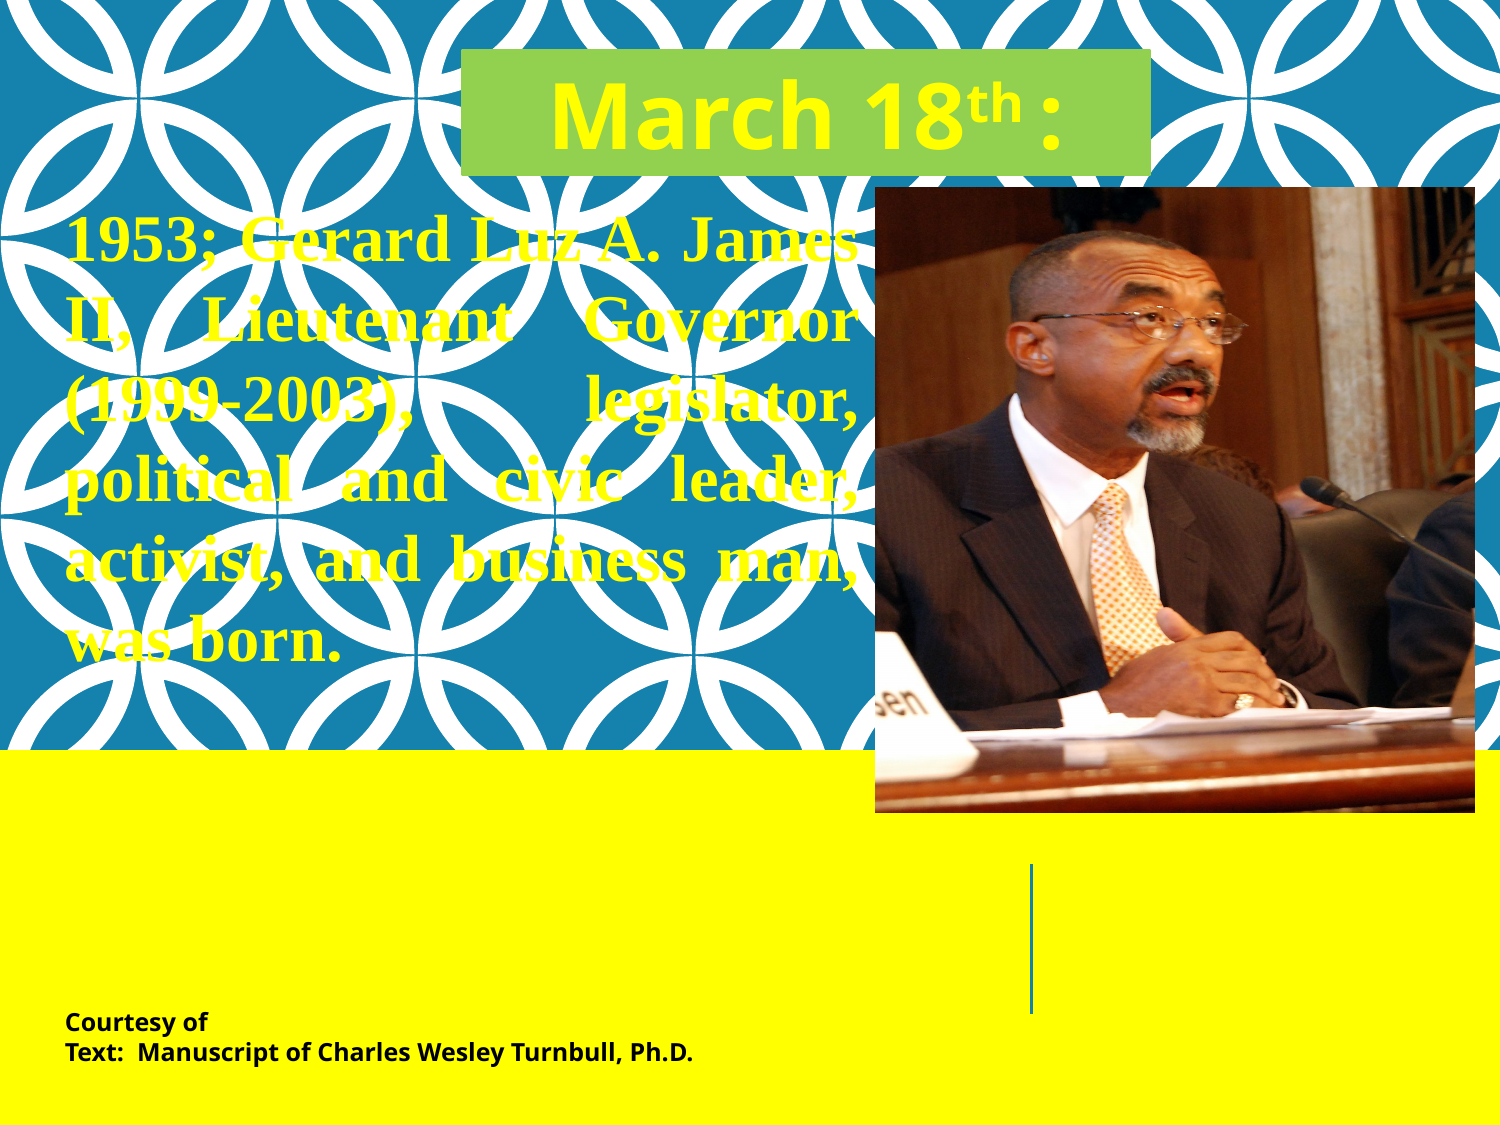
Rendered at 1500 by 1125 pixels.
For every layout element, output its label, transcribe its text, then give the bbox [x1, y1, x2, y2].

text_box March 18th : [461, 49, 1151, 176]
text_box Courtesy of Text: Manuscript of Charles Wesley Turnbull, Ph.D. [50, 999, 1438, 1074]
picture [874, 187, 1476, 813]
text_box 1953; Gerard Luz A. James II, Lieutenant Governor (1999-2003), legislator, political and civic leader, activist, and business man, was born. [49, 187, 869, 682]
